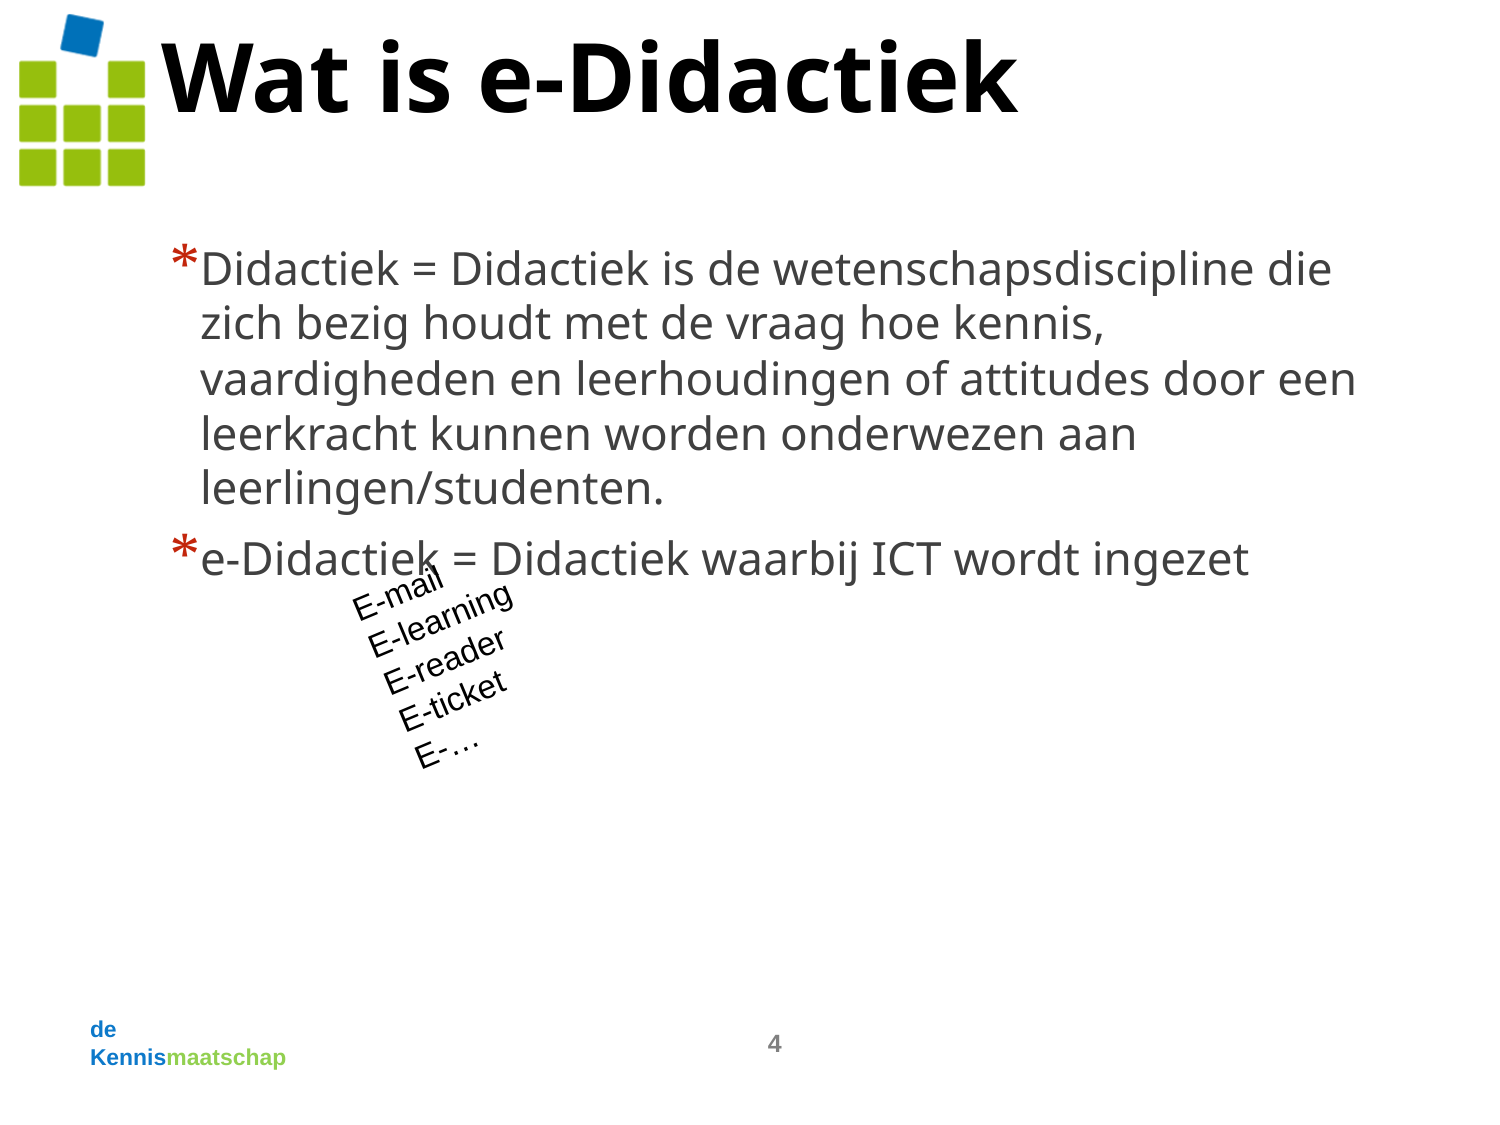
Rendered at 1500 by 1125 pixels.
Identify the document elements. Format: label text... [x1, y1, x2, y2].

text_box E-mail E-learning E-reader E-ticket E-… [329, 520, 580, 789]
slide_number 4 [624, 1012, 925, 1073]
title Wat is e-Didactiek [146, 8, 1495, 197]
footer de Kennismaatschap [75, 1012, 624, 1073]
picture [17, 3, 147, 197]
list Didactiek = Didactiek is de wetenschapsdiscipline die zich bezig houdt met de vraag hoe kennis, vaardigheden en leerhoudingen of attitudes door een leerkracht kunnen worden onderwezen aan leerlingen/studenten. e-Didactiek = Didactiek waarbij ICT wordt ingezet [147, 231, 1424, 965]
